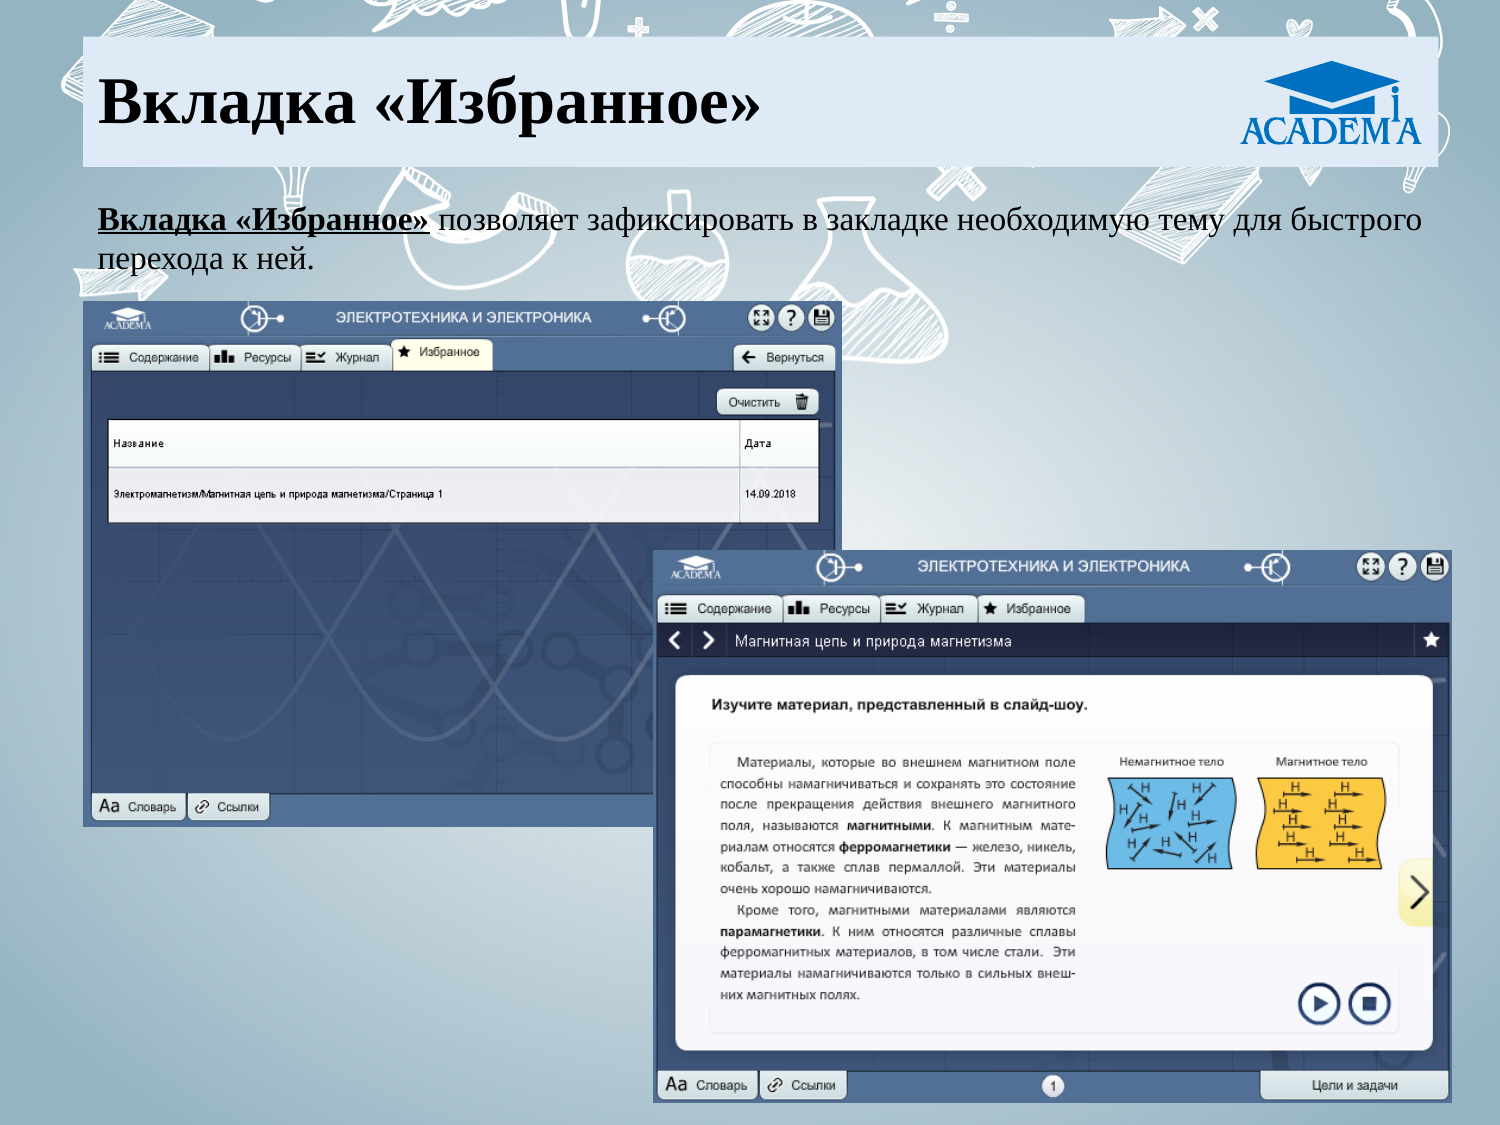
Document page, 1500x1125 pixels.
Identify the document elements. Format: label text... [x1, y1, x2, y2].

text_box Вкладка «Избранное» позволяет зафиксировать в закладке необходимую тему для быстрого перехода к ней. [83, 189, 1439, 284]
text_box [1240, 60, 1422, 145]
picture [0, 0, 1500, 1125]
text_box Вкладка «Избранное» [83, 36, 1439, 167]
